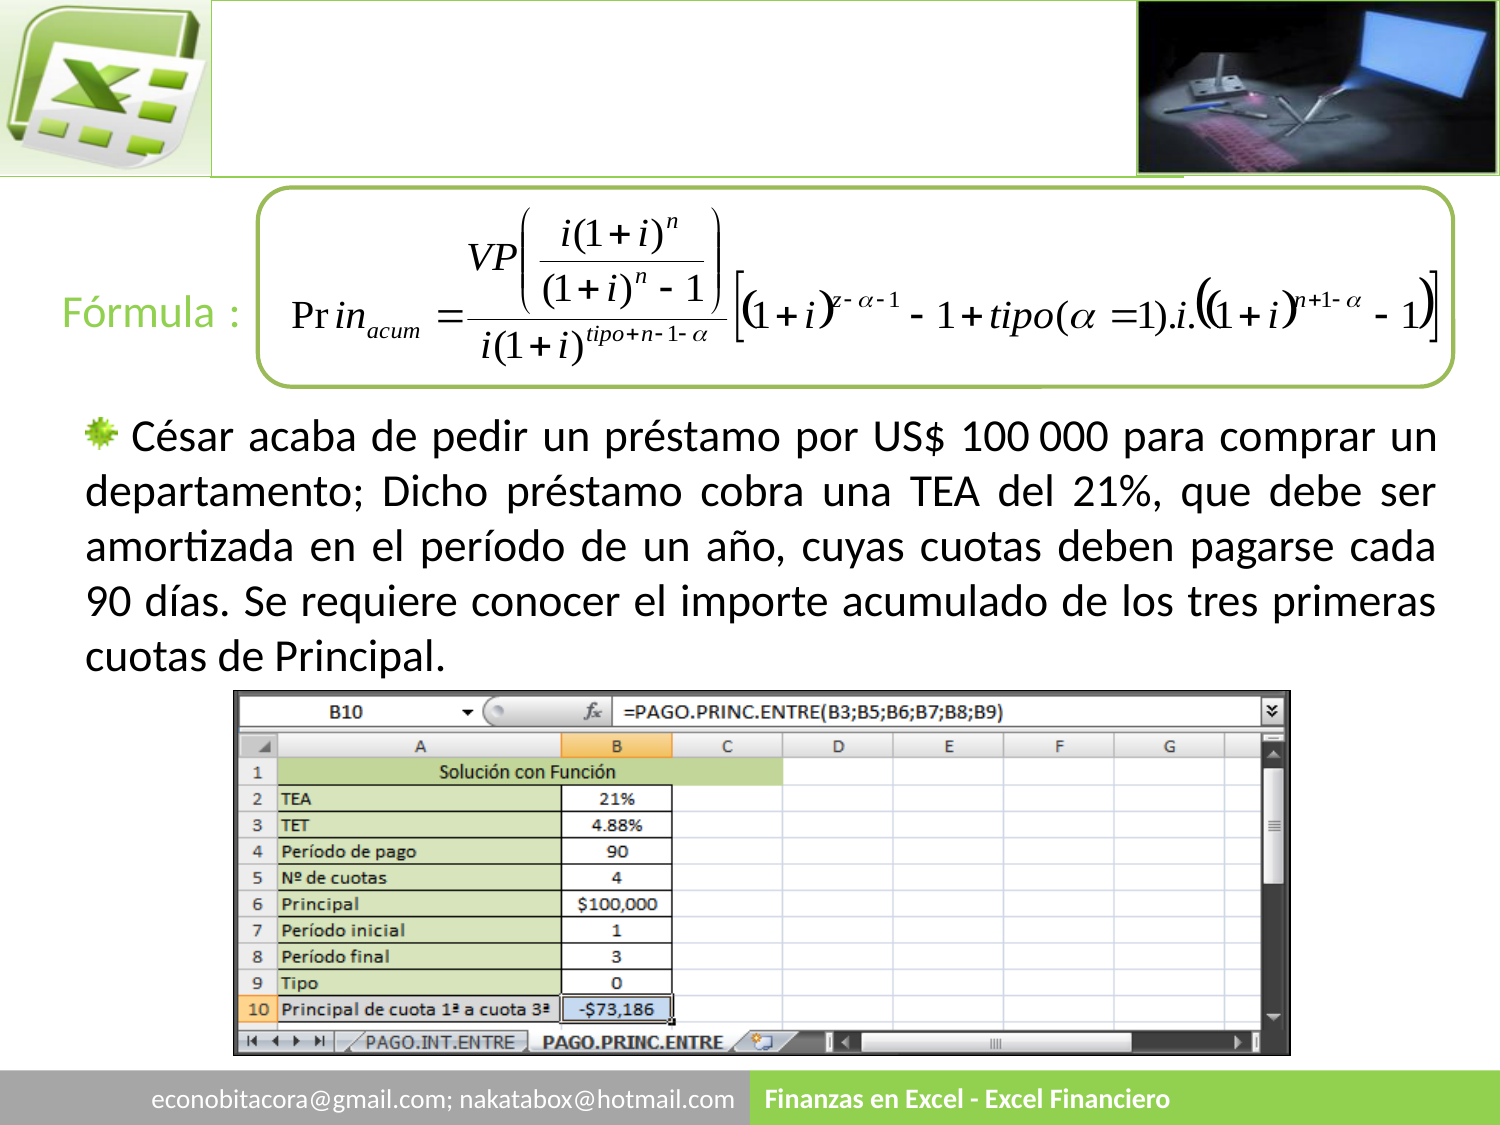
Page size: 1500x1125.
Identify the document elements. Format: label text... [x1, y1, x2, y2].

text_box [212, 0, 1134, 178]
text_box econobitacora@gmail.com; nakatabox@hotmail.com [0, 1070, 749, 1125]
picture [234, 691, 1290, 1055]
text_box [255, 185, 1456, 389]
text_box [284, 198, 1442, 376]
picture [0, 0, 212, 177]
text_box César acaba de pedir un préstamo por US$ 100 000 para comprar un departamento; Dicho préstamo cobra una TEA del 21%, que debe ser amortizada en el período de un año, cuyas cuotas deben pagarse cada 90 días. Se requiere conocer el importe acumulado de los tres primeras cuotas de Principal. [70, 398, 1454, 692]
picture [85, 417, 118, 450]
text_box Finanzas en Excel - Excel Financiero [749, 1070, 1500, 1125]
picture [1136, 0, 1500, 177]
text_box Fórmula : [46, 234, 257, 364]
